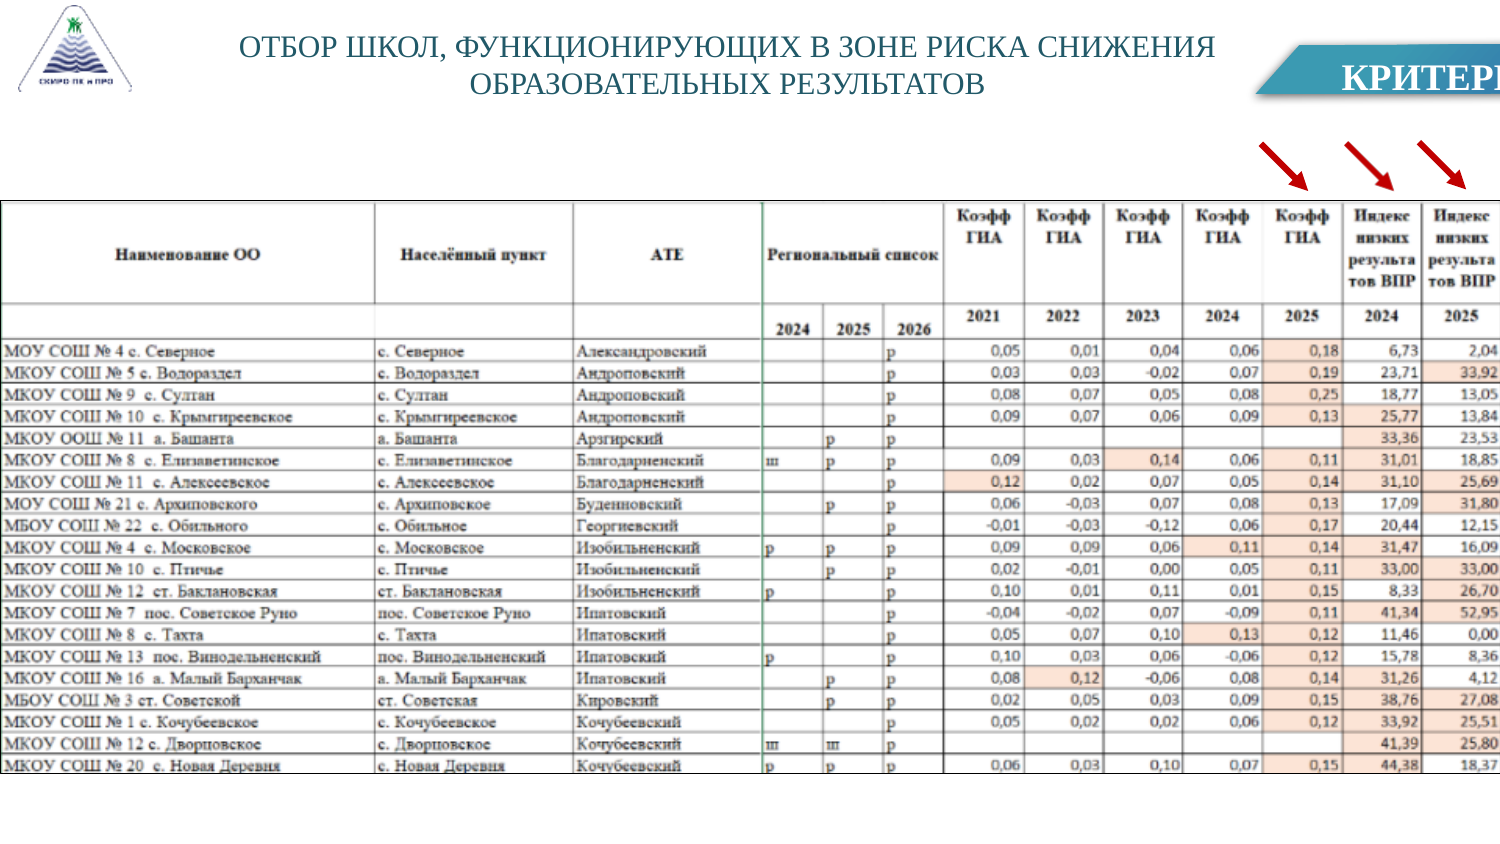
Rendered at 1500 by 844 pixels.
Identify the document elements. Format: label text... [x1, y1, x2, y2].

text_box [1418, 142, 1467, 190]
text_box ОТБОР ШКОЛ, ФУНКЦИОНИРУЮЩИХ В ЗОНЕ РИСКА СНИЖЕНИЯ ОБРАЗОВАТЕЛЬНЫХ РЕЗУЛЬТАТОВ [121, 18, 1313, 108]
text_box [1260, 143, 1309, 191]
picture [1, 140, 1500, 773]
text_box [1313, 0, 1500, 198]
picture [18, 5, 132, 92]
